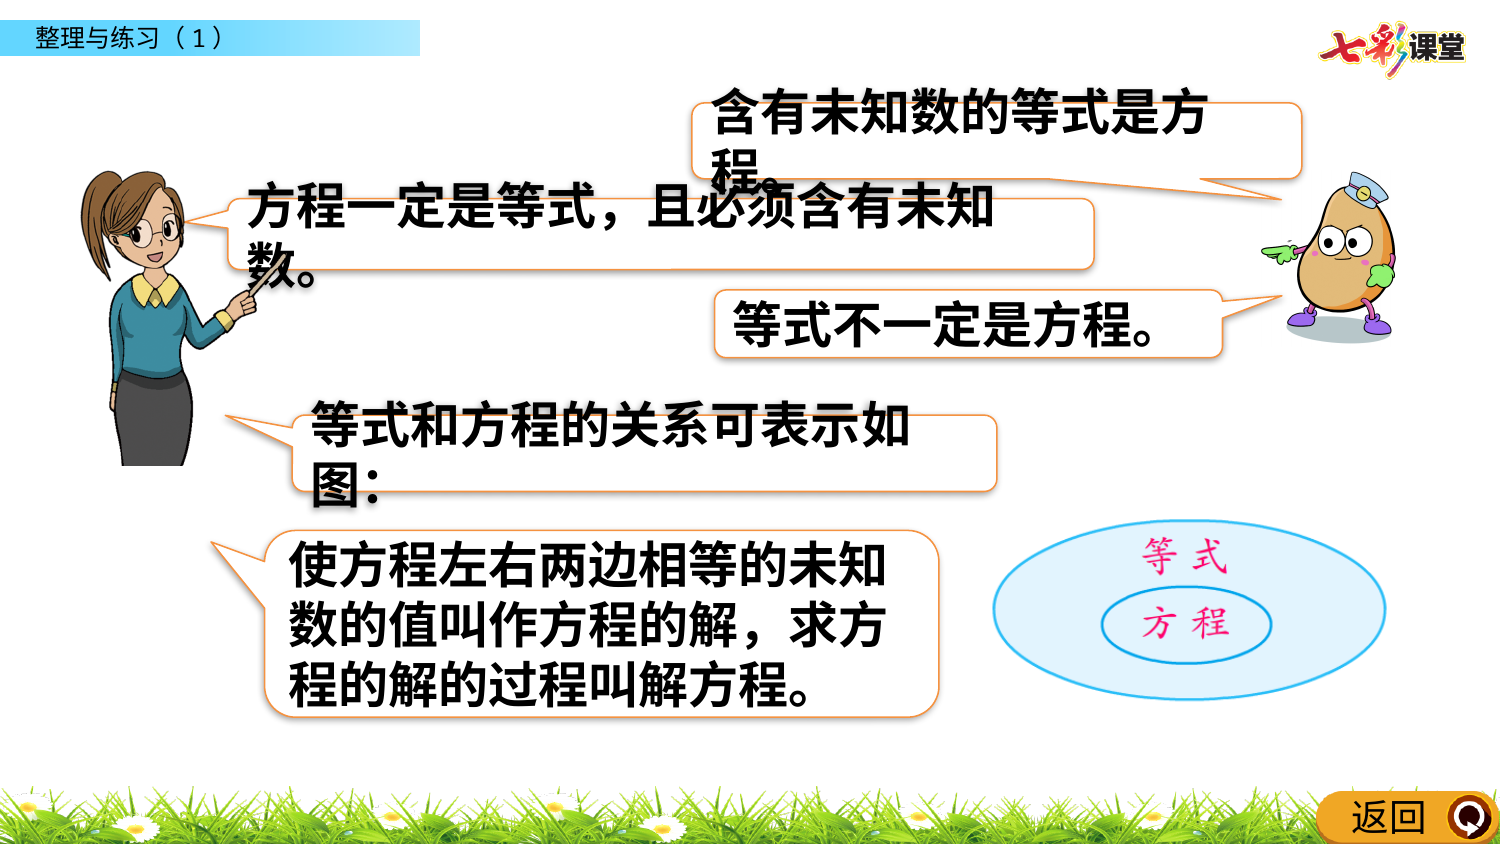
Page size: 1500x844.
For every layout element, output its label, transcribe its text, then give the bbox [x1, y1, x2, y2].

picture [80, 170, 287, 466]
picture [1316, 20, 1468, 80]
text_box 方程一定是等式，且必须含有未知数。 [291, 197, 1095, 271]
text_box 含有未知数的等式是方程。 [691, 102, 1303, 199]
text_box 等式不一定是方程。 [713, 289, 1254, 359]
text_box 等式和方程的关系可表示如图： [291, 414, 998, 493]
text_box 使方程左右两边相等的未知数的值叫作方程的解，求方程的解的过程叫解方程。 [210, 529, 940, 718]
picture [0, 786, 1500, 844]
picture [1259, 170, 1400, 347]
picture [950, 513, 1412, 718]
